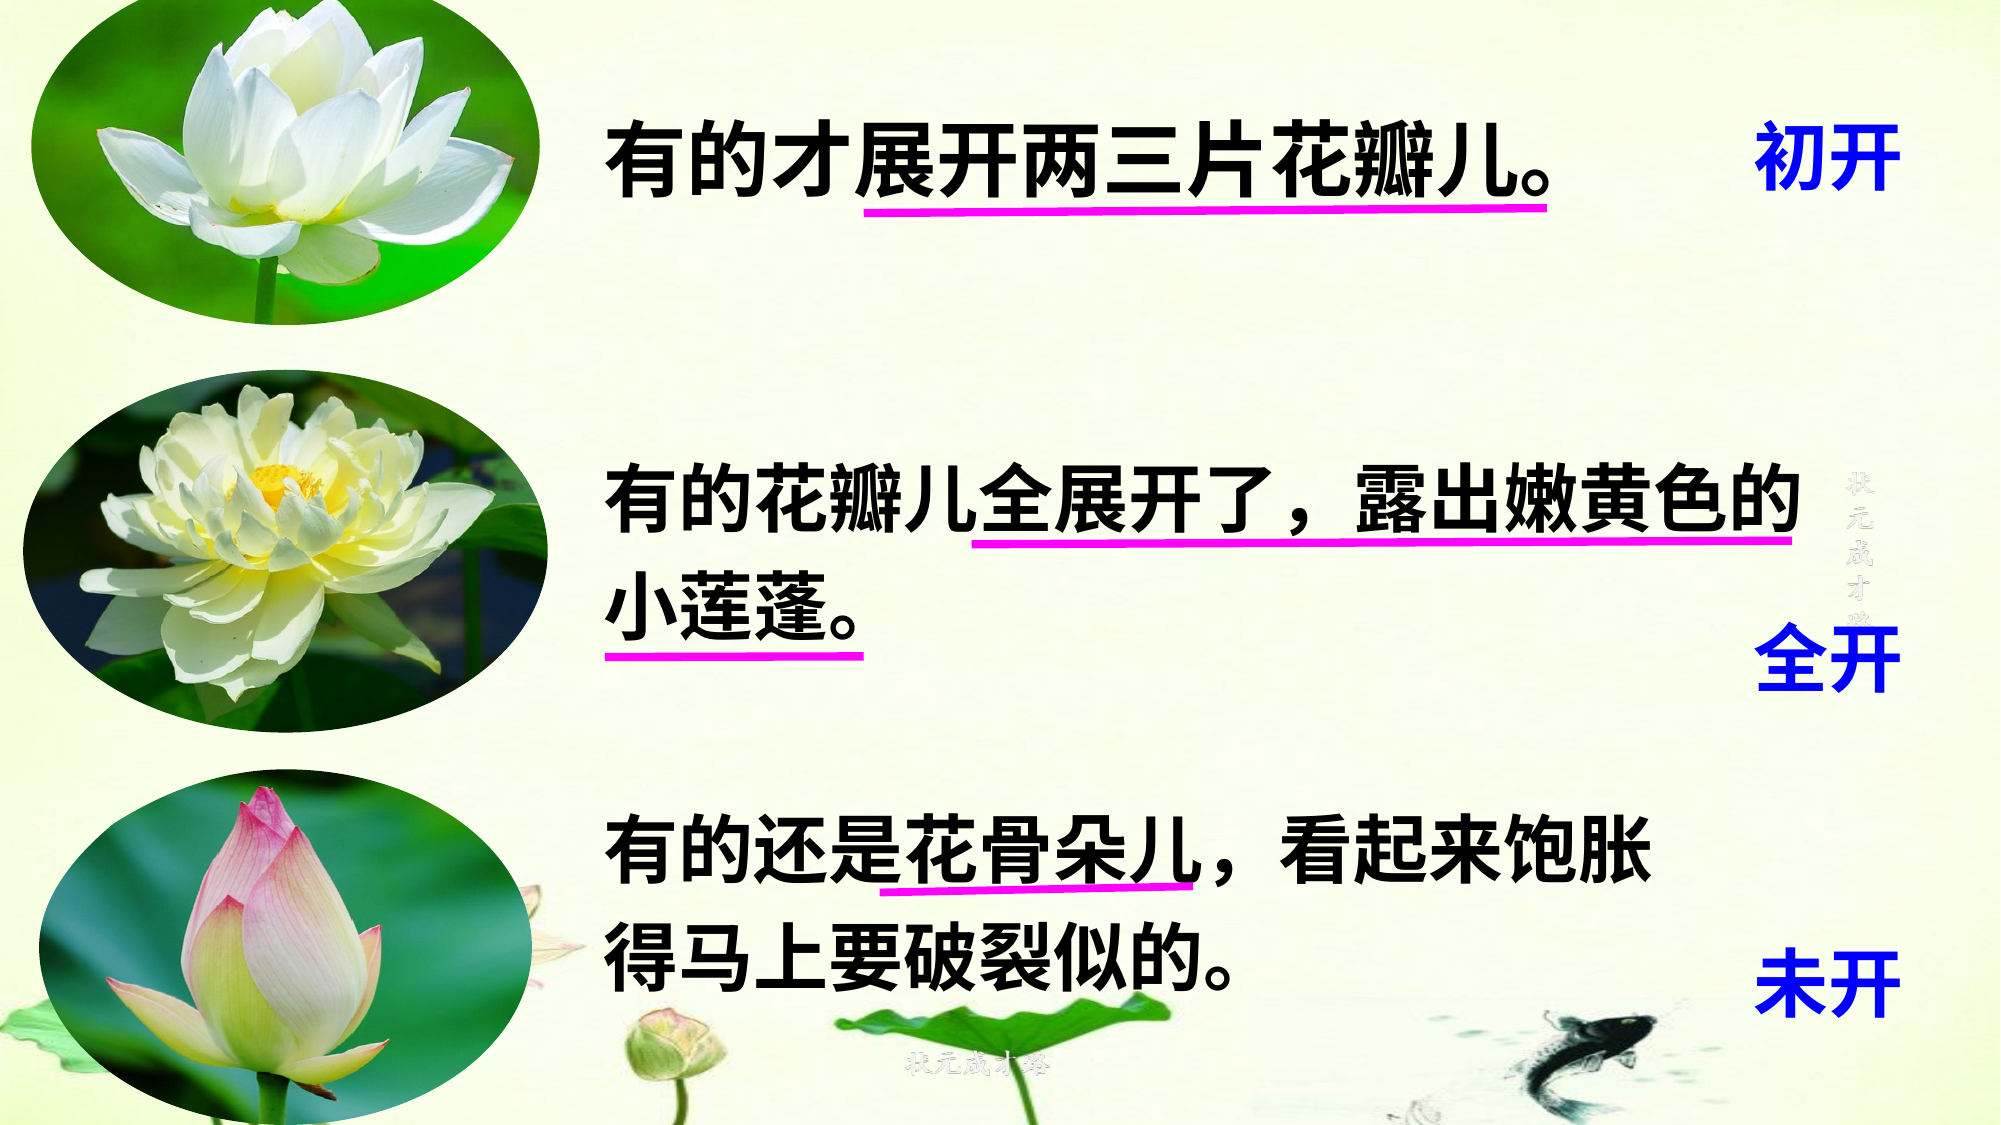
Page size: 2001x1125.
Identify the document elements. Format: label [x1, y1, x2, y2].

text_box [971, 540, 1793, 545]
text_box [863, 208, 1547, 214]
picture [0, 0, 2001, 1125]
text_box [879, 886, 1193, 893]
